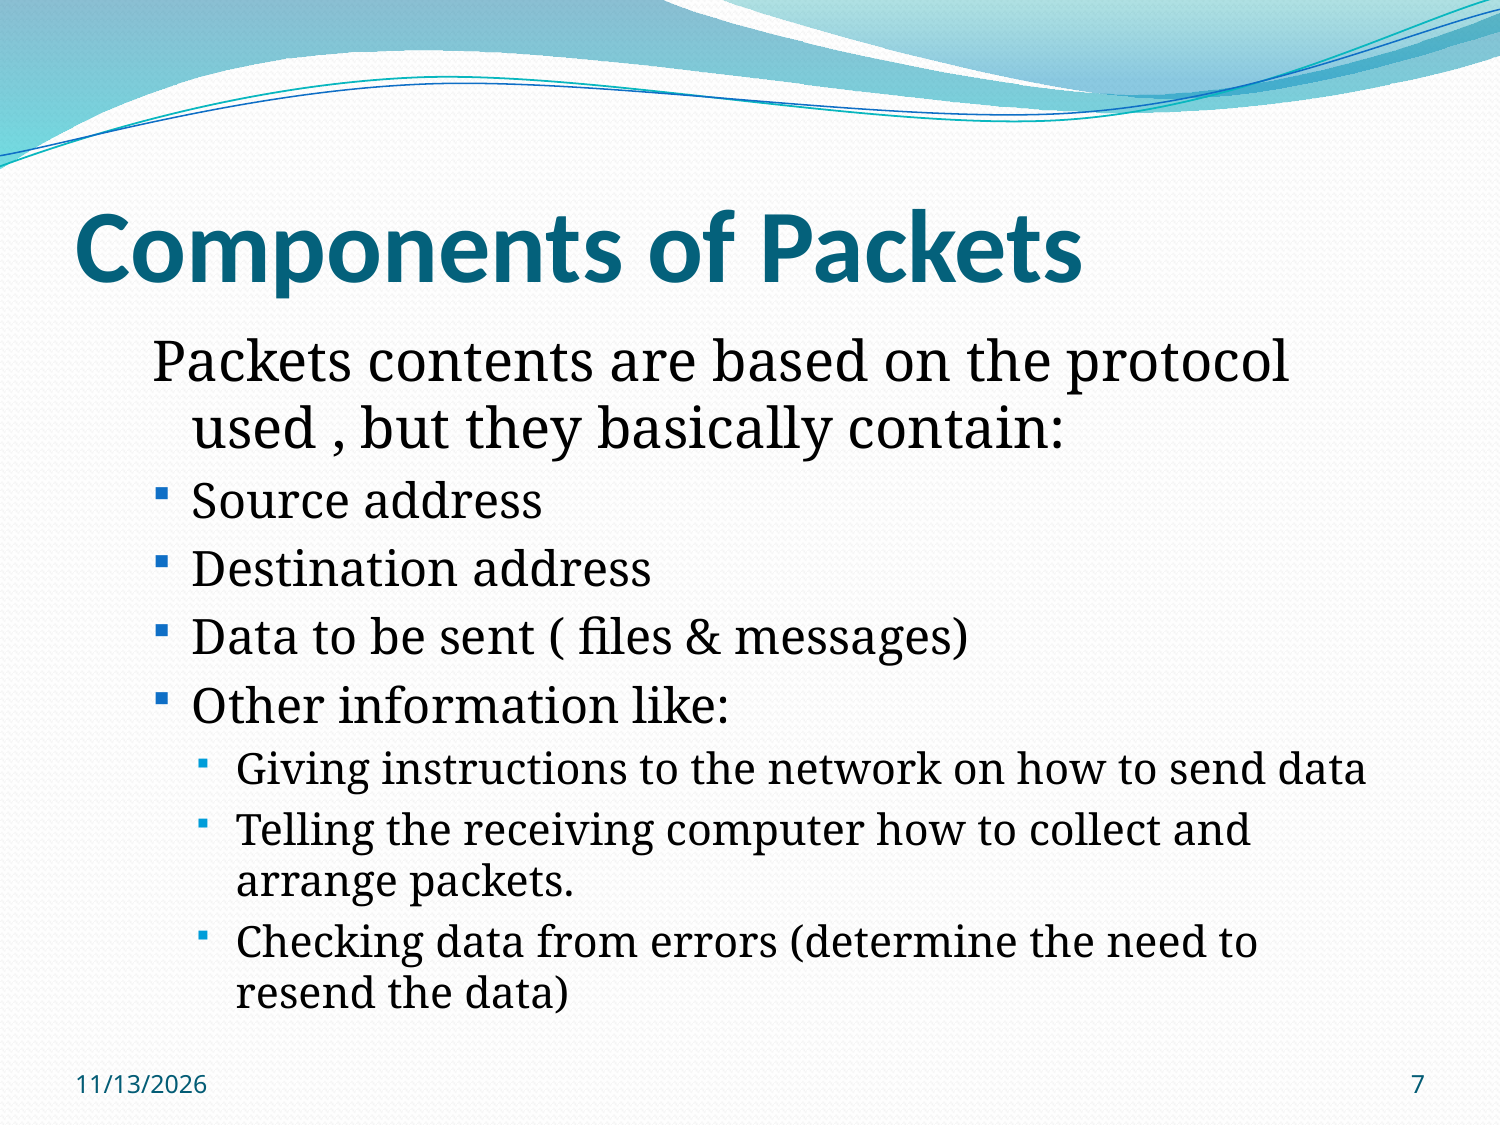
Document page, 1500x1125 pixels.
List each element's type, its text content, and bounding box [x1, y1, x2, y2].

list Packets contents are based on the protocol used , but they basically contain: Source address Destination address Data to be sent ( files & messages) Other information like: Giving instructions to the network on how to send data Telling the receiving computer how to collect and arrange packets. Checking data from errors (determine the need to resend the data) [75, 317, 1425, 1038]
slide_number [75, 1042, 425, 1103]
slide_number 7 [1299, 1042, 1425, 1103]
title Components of Packets [75, 115, 1425, 303]
